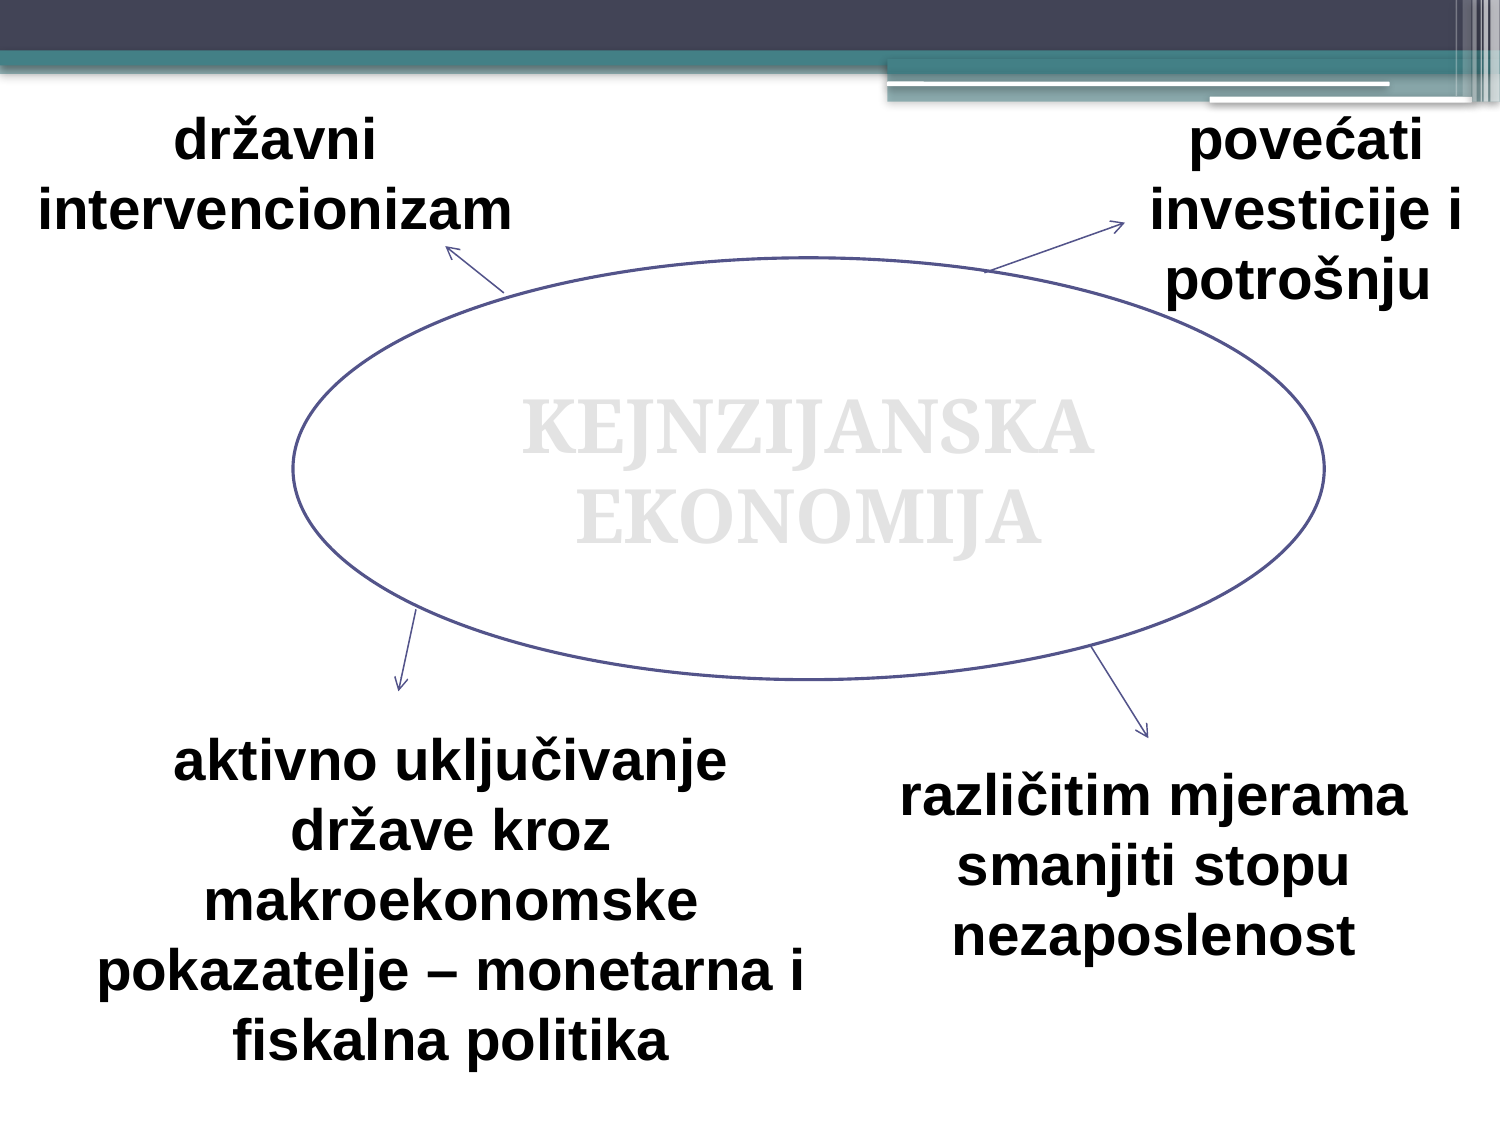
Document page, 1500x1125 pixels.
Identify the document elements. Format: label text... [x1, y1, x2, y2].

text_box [1071, 661, 1167, 721]
text_box povećati investicije i potrošnju [1113, 93, 1500, 319]
text_box KEJNZIJANSKA EKONOMIJA [291, 256, 1326, 682]
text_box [445, 245, 505, 294]
text_box različitim mjerama smanjiti stopu nezaposlenost [855, 750, 1453, 975]
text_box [365, 641, 449, 660]
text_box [984, 222, 1126, 273]
text_box aktivno uključivanje države kroz makroekonomske pokazatelje – monetarna i fiskalna politika [58, 714, 844, 1080]
text_box državni intervencionizam [0, 93, 551, 249]
